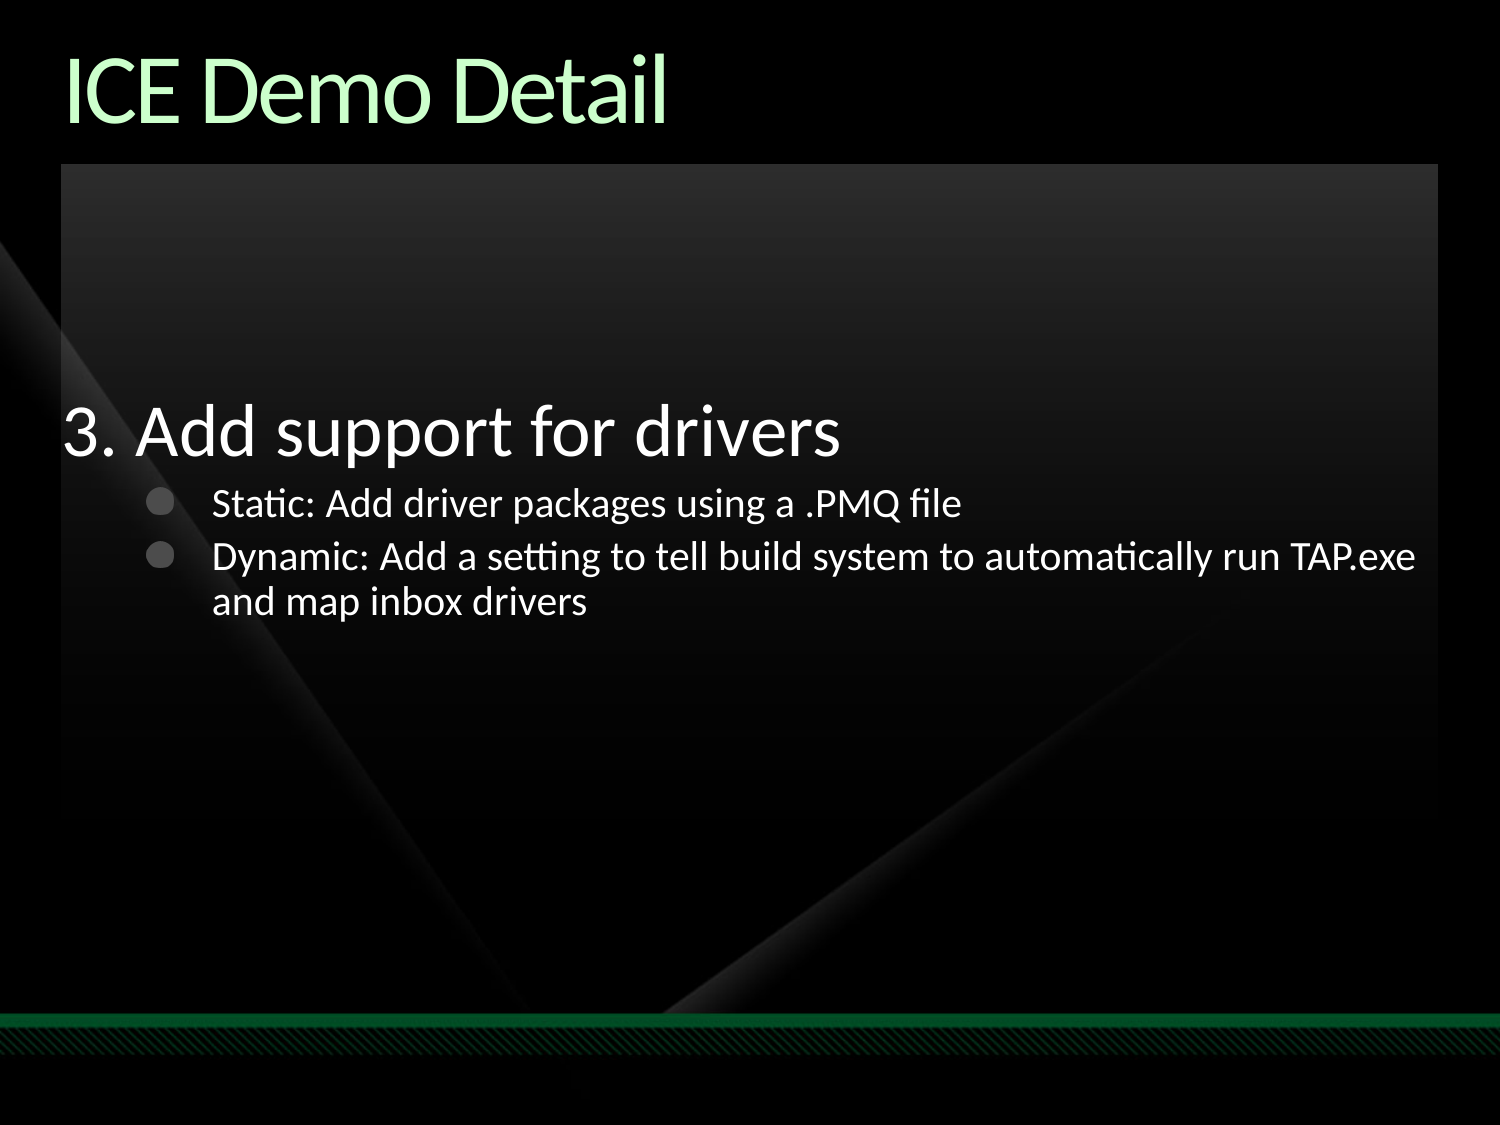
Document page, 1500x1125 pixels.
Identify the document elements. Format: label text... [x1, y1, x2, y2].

picture [0, 0, 1500, 1125]
title ICE Demo Detail [62, 37, 1437, 147]
list 3. Add support for drivers Static: Add driver packages using a .PMQ file Dynamic: Add a setting to tell build system to automatically run TAP.exe and map inbox drivers [61, 164, 1438, 927]
